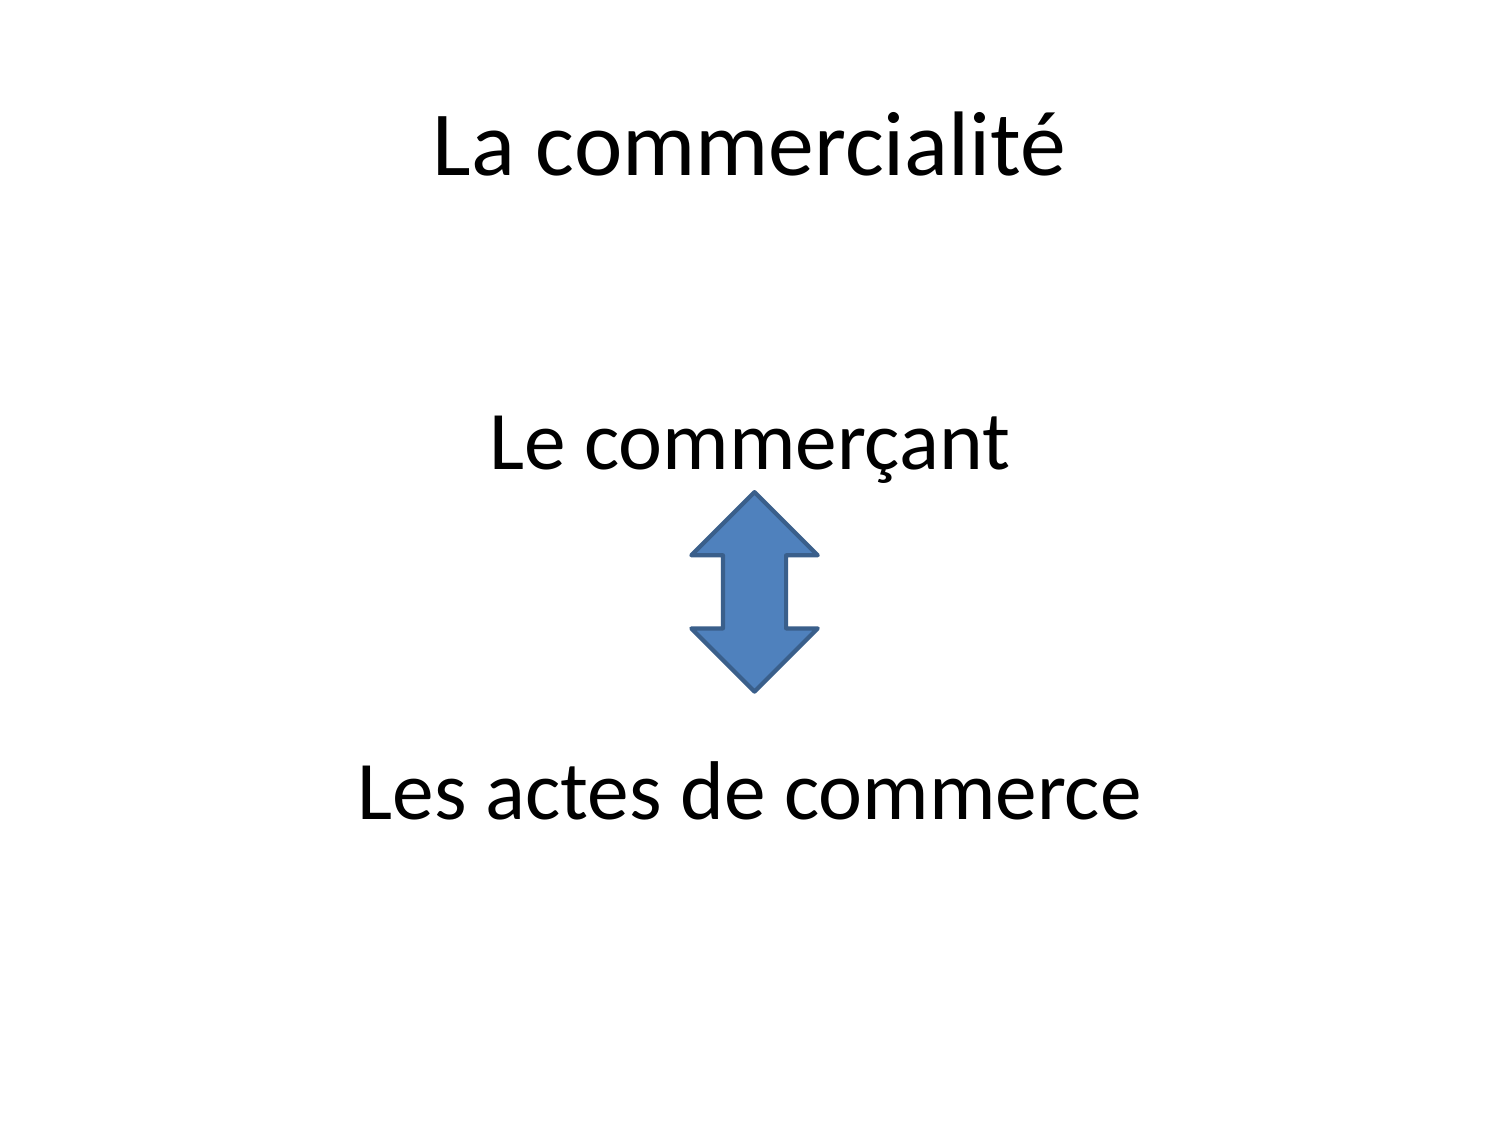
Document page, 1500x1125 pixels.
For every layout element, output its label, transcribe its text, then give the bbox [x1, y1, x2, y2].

text_box [689, 490, 820, 694]
title La commercialité [75, 45, 1425, 233]
list Le commerçant Les actes de commerce [75, 262, 1425, 1005]
